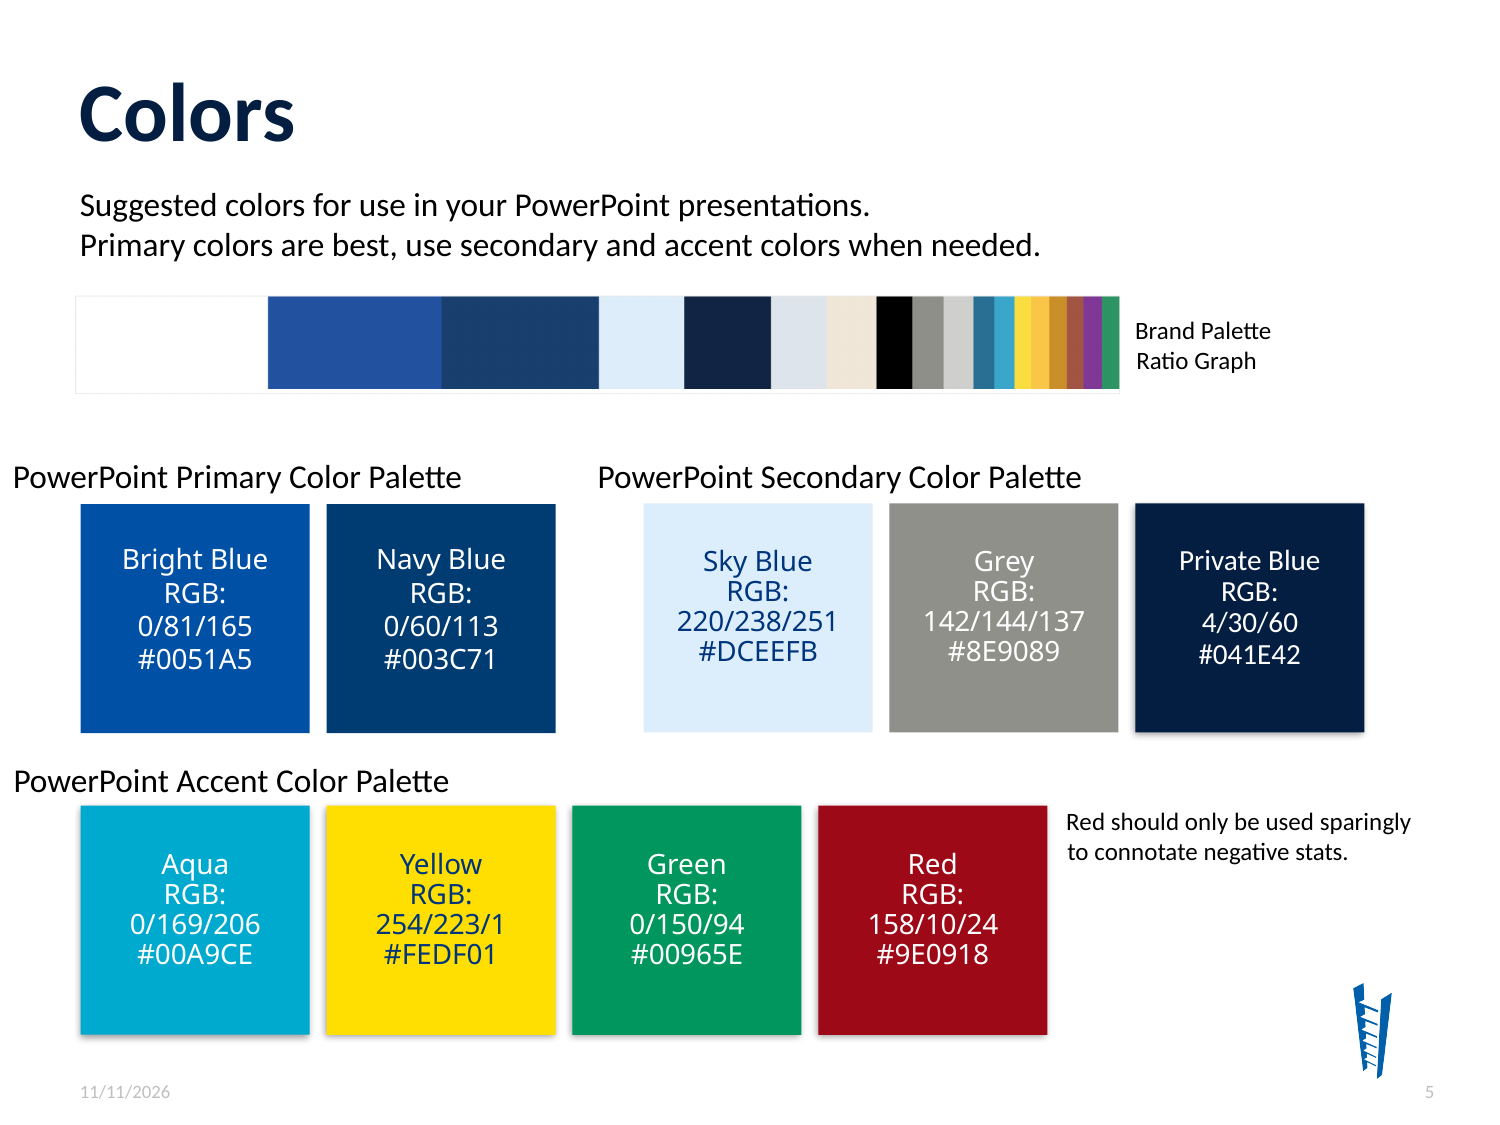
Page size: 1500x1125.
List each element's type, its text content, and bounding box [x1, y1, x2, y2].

text_box Private Blue RGB: 4/30/60 #041E42 [1135, 503, 1365, 733]
text_box Green RGB: 0/150/94 #00965E [572, 805, 802, 1036]
title Colors [79, 44, 1391, 171]
text_box Red should only be used sparingly to connotate negative stats. [1066, 805, 1422, 866]
text_box Grey RGB: 142/144/137 #8E9089 [889, 503, 1119, 733]
text_box Red RGB: 158/10/24 #9E0918 [818, 805, 1048, 1036]
text_box Yellow RGB: 254/223/1 #FEDF01 [326, 805, 556, 1036]
text_box Suggested colors for use in your PowerPoint presentations. Primary colors are best, use secondary and accent colors when needed. [79, 182, 1312, 263]
text_box Brand Palette Ratio Graph [1141, 314, 1319, 375]
text_box Bright Blue RGB: 0/81/165 #0051A5 [80, 504, 310, 734]
picture [1353, 983, 1392, 1079]
text_box Sky Blue RGB: 220/238/251 #DCEEFB [643, 503, 873, 733]
text_box Navy Blue RGB: 0/60/113 #003C71 [326, 504, 556, 734]
text_box PowerPoint Secondary Color Palette [597, 455, 1181, 496]
text_box PowerPoint Primary Color Palette [12, 455, 562, 496]
picture [54, 283, 1136, 406]
text_box Aqua RGB: 0/169/206 #00A9CE [80, 805, 310, 1035]
text_box PowerPoint Accent Color Palette [13, 758, 549, 799]
